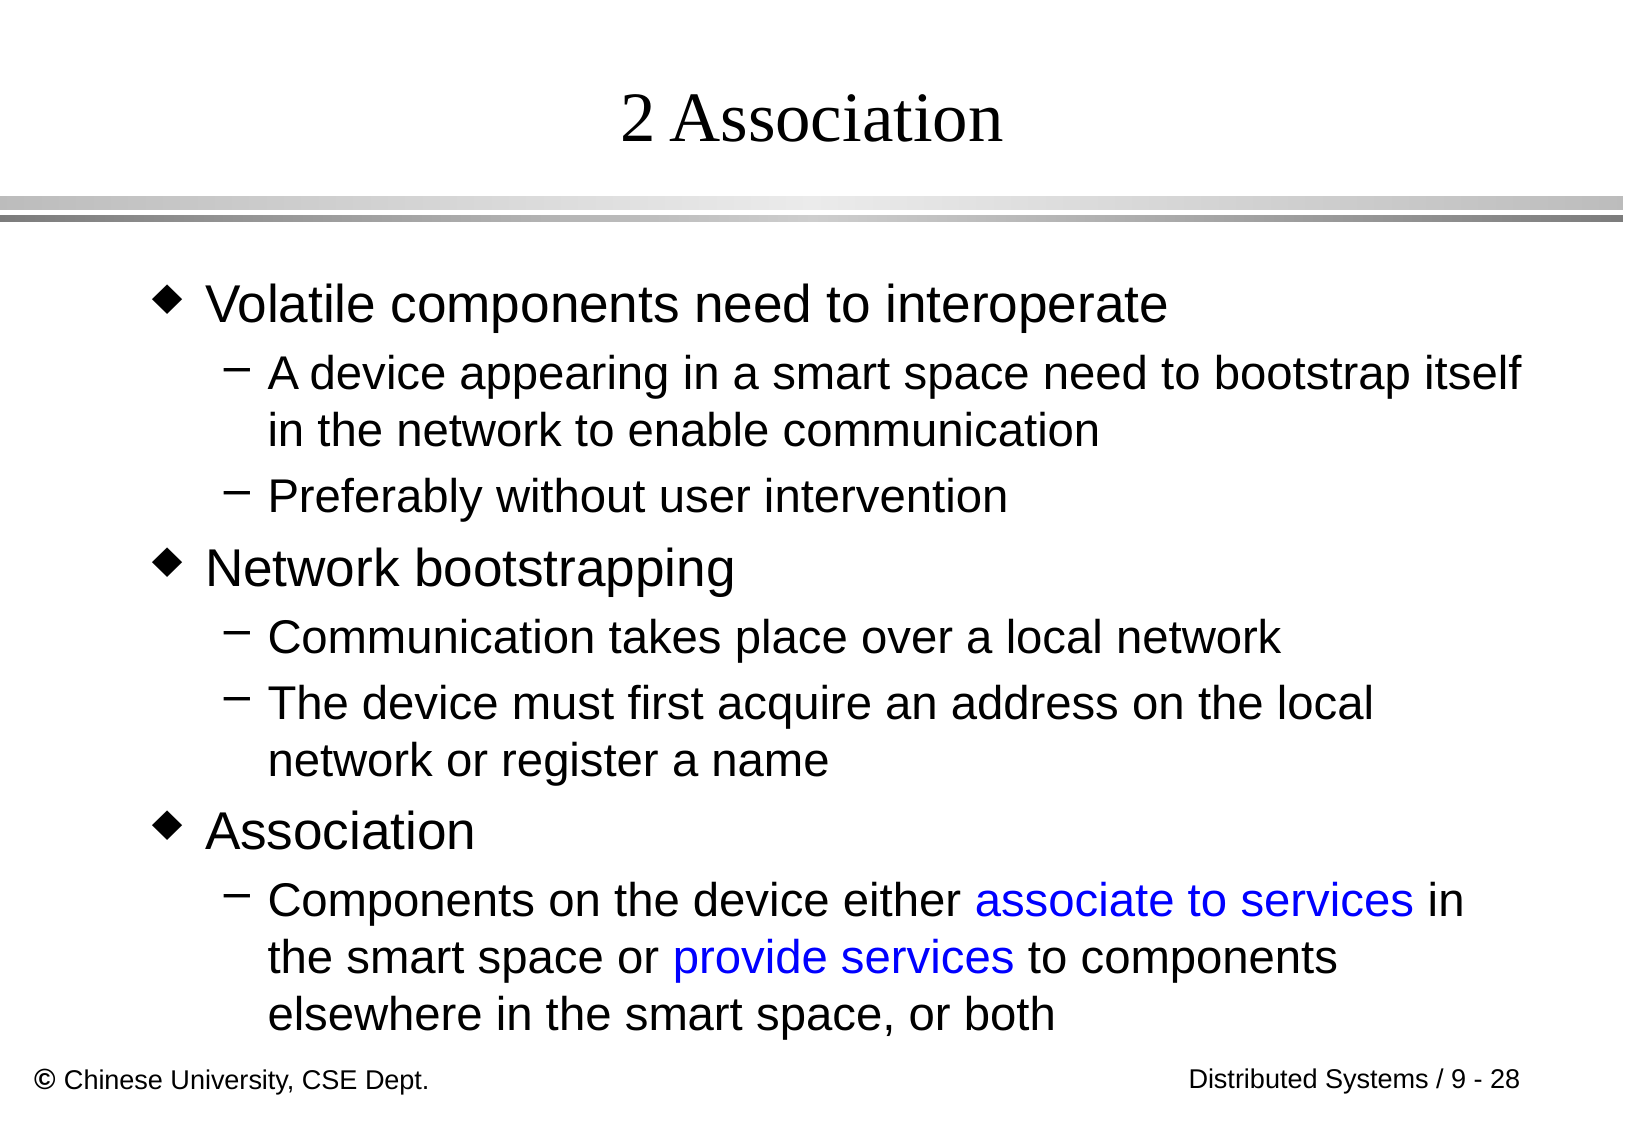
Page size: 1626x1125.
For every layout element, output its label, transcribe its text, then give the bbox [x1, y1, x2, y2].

title 2 Association [49, 62, 1576, 163]
list Volatile components need to interoperate A device appearing in a smart space need to bootstrap itself in the network to enable communication Preferably without user intervention Network bootstrapping Communication takes place over a local network The device must first acquire an address on the local network or register a name Association Components on the device either associate to services in the smart space or provide services to components elsewhere in the smart space, or both [137, 262, 1551, 1051]
